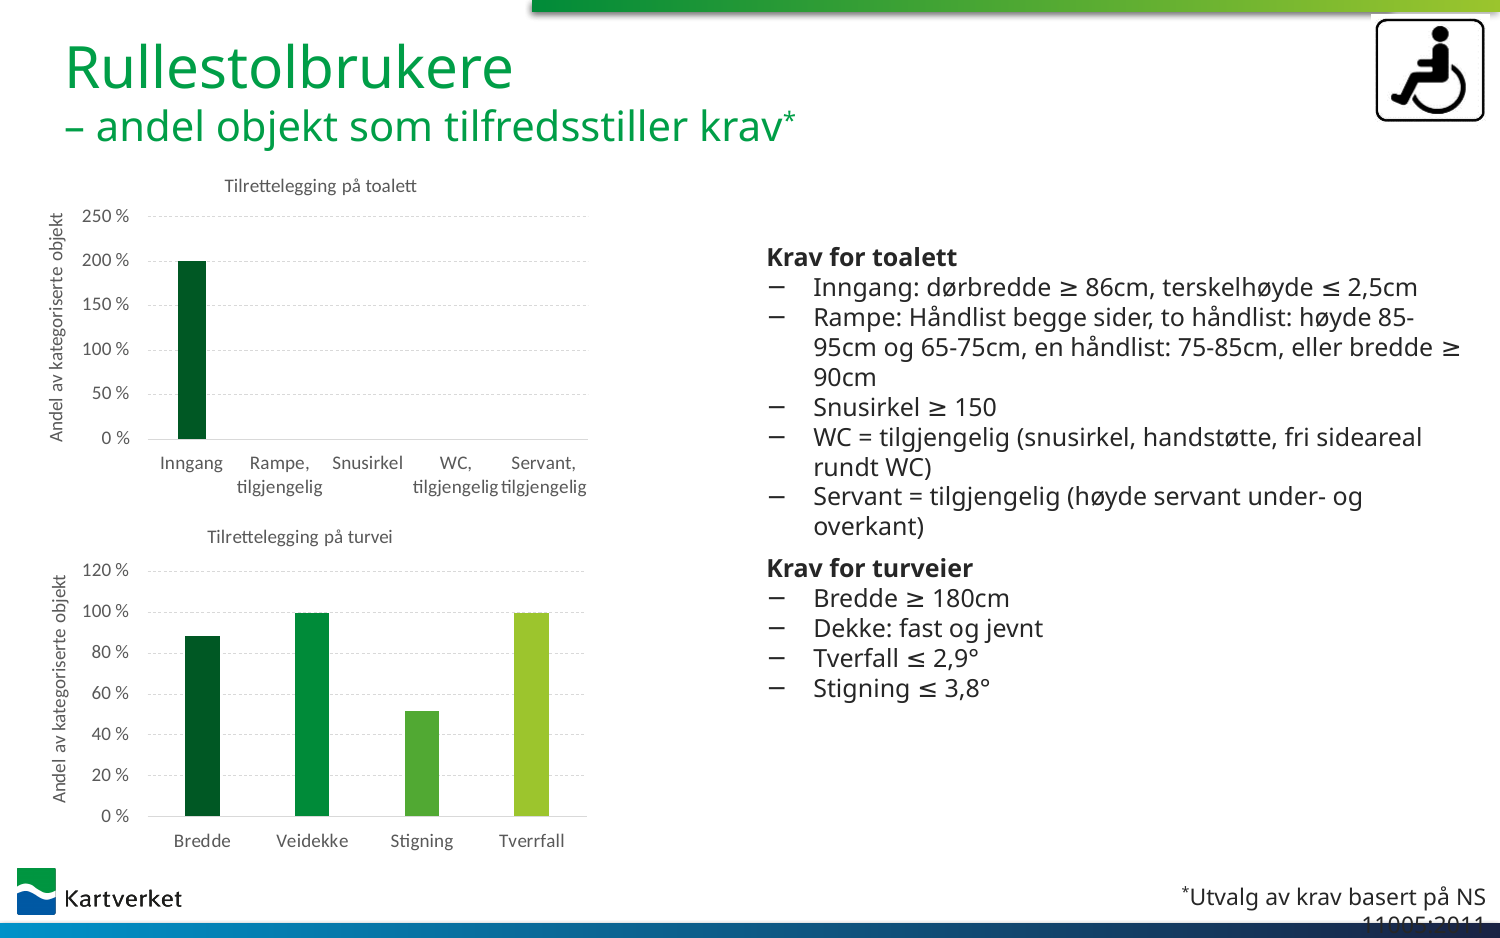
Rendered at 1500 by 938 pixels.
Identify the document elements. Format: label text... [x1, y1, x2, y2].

text_box Krav for toalett Inngang: dørbredde ≥ 86cm, terskelhøyde ≤ 2,5cm Rampe: Håndlist begge sider, to håndlist: høyde 85-95cm og 65-75cm, en håndlist: 75-85cm, eller bredde ≥ 90cm Snusirkel ≥ 150 WC = tilgjengelig (snusirkel, handstøtte, fri sideareal rundt WC) Servant = tilgjengelig (høyde servant under- og overkant) [751, 234, 1483, 545]
picture [41, 520, 598, 859]
text_box *Utvalg av krav basert på NS 11005:2011 [1068, 873, 1500, 938]
text_box Rullestolbrukere – andel objekt som tilfredsstiller krav* [49, 14, 1431, 158]
text_box Krav for turveier Bredde ≥ 180cm Dekke: fast og jevnt Tverfall ≤ 2,9° Stigning ≤ 3,8° [751, 545, 1483, 710]
picture [1371, 13, 1491, 127]
picture [41, 166, 599, 505]
